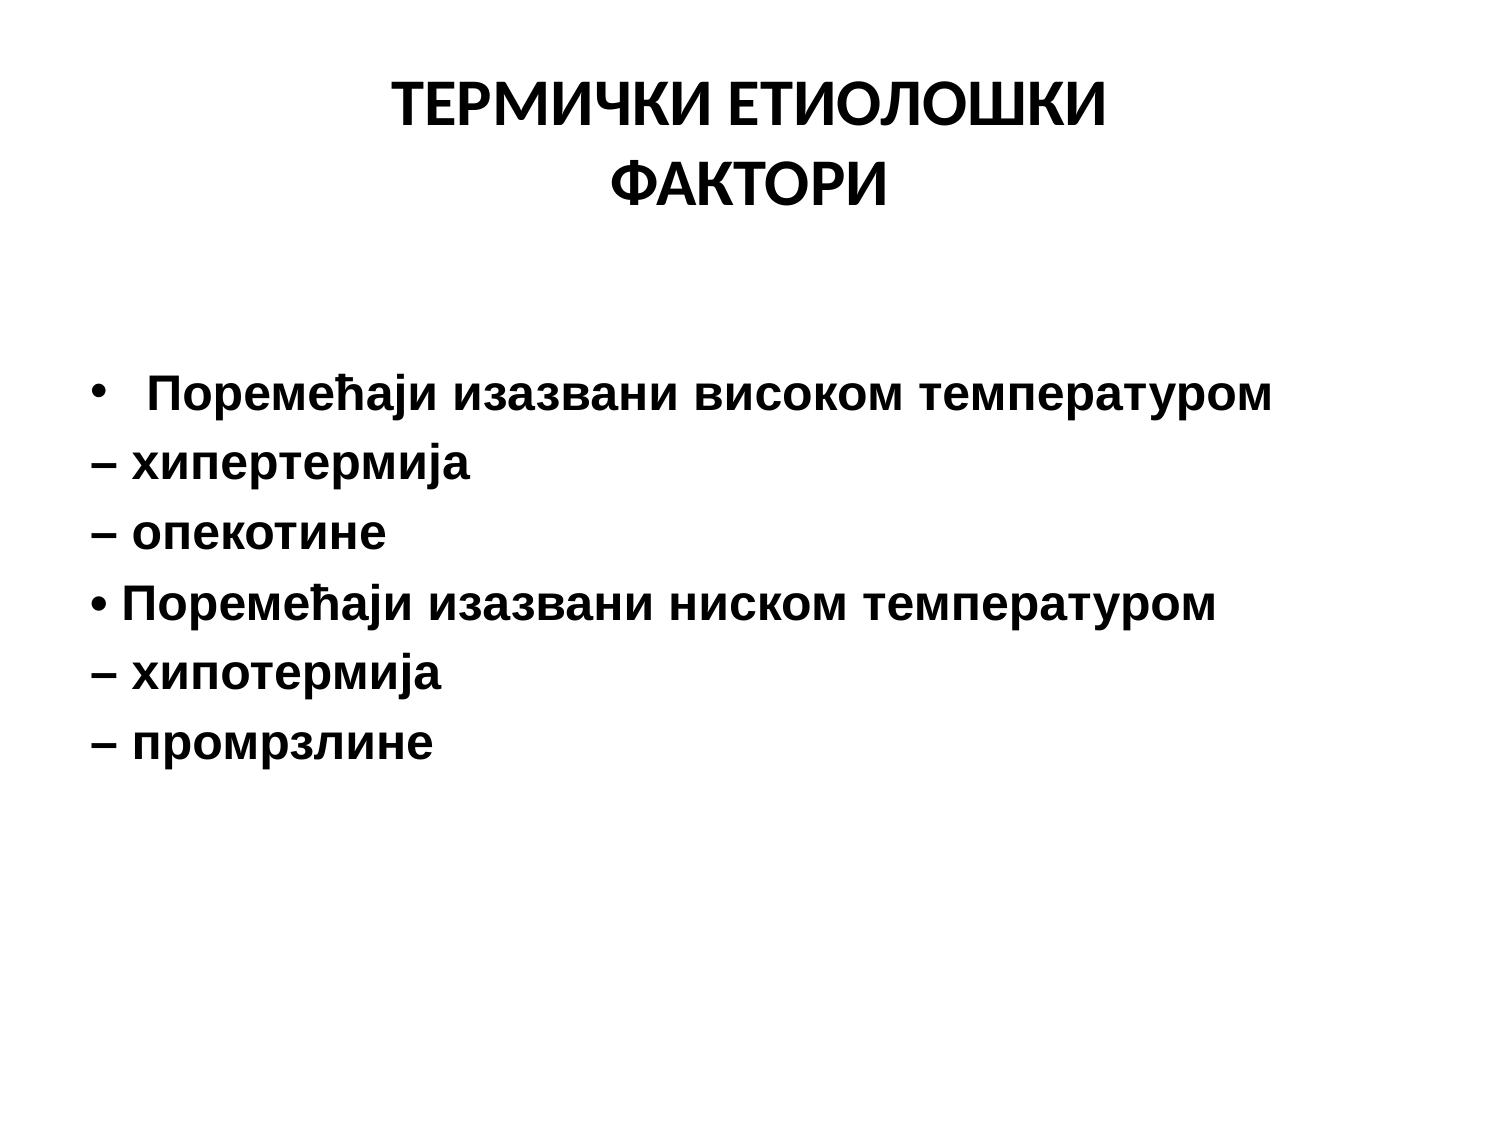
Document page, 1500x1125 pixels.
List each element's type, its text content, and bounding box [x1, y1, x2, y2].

title ТЕРМИЧКИ ЕТИОЛОШКИ ФАКТОРИ [74, 44, 1426, 233]
list Поремећаји изазвани високом темперaтуром – хипертермија – опекотине • Поремећаји изазвани ниском темперaтуром – хипотермија – промрзлине [74, 262, 1426, 1006]
